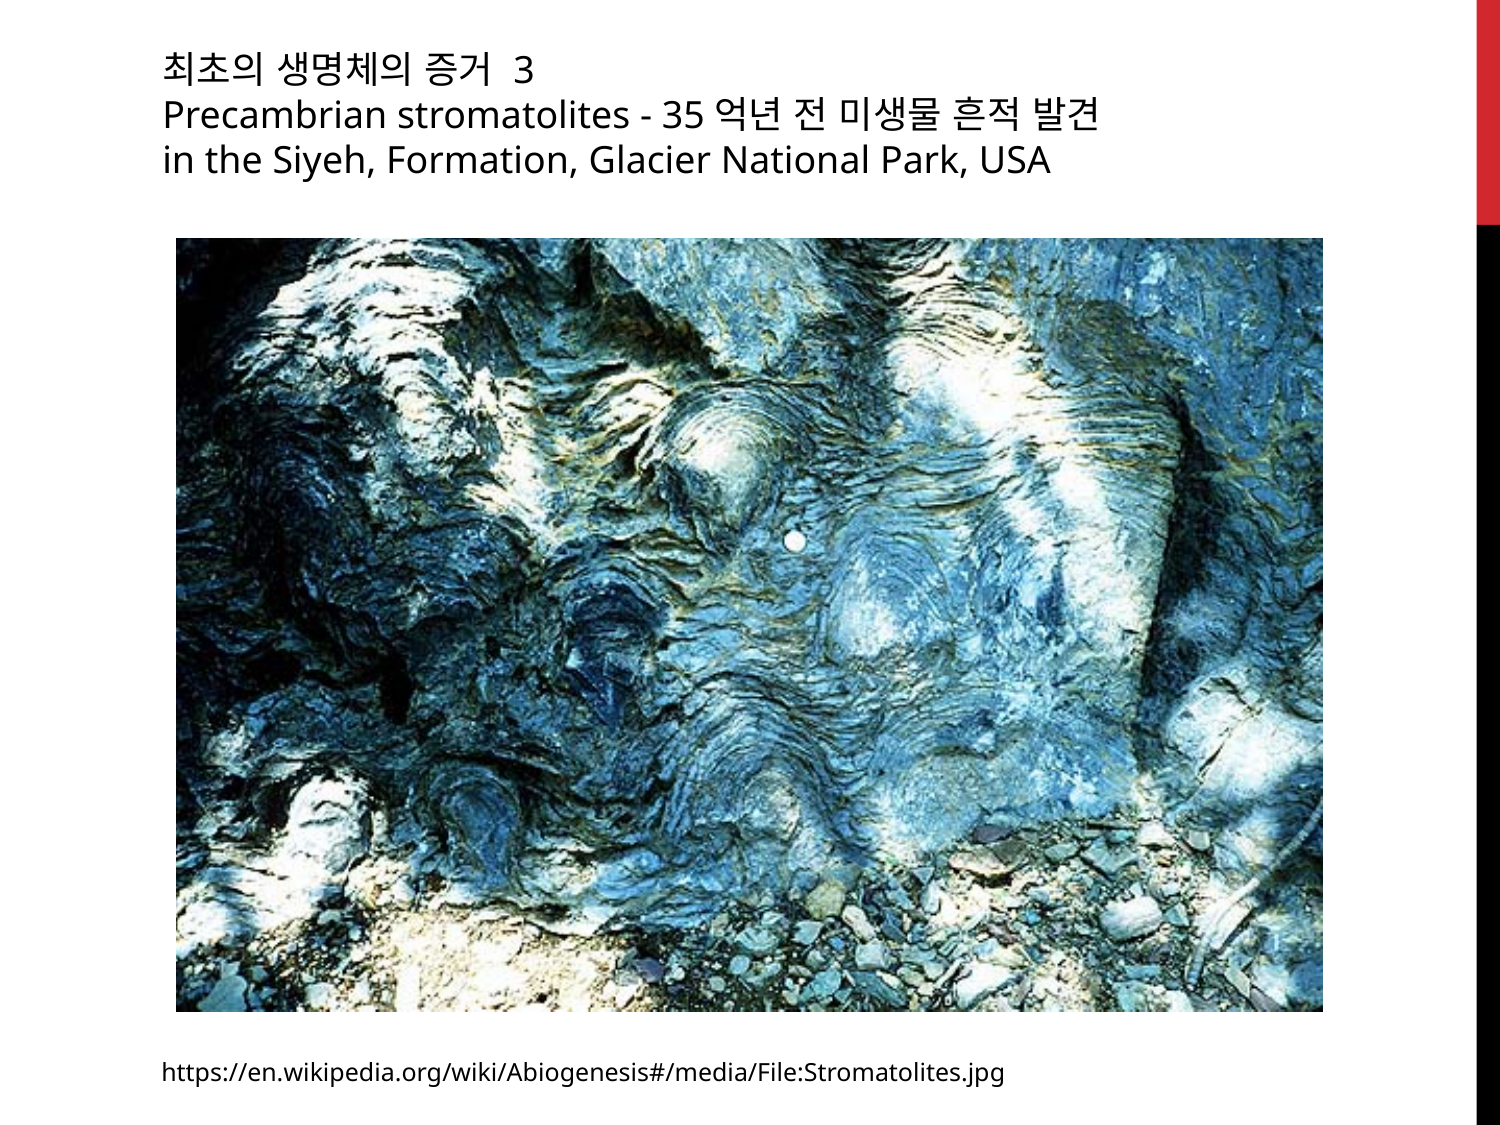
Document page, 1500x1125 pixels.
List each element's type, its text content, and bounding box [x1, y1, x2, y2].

text_box https://en.wikipedia.org/wiki/Abiogenesis#/media/File:Stromatolites.jpg [146, 1048, 1353, 1094]
text_box 최초의 생명체의 증거 3 Precambrian stromatolites - 35억년 전 미생물 흔적 발견 in the Siyeh, Formation, Glacier National Park, USA [147, 38, 1424, 189]
picture [175, 238, 1323, 1013]
